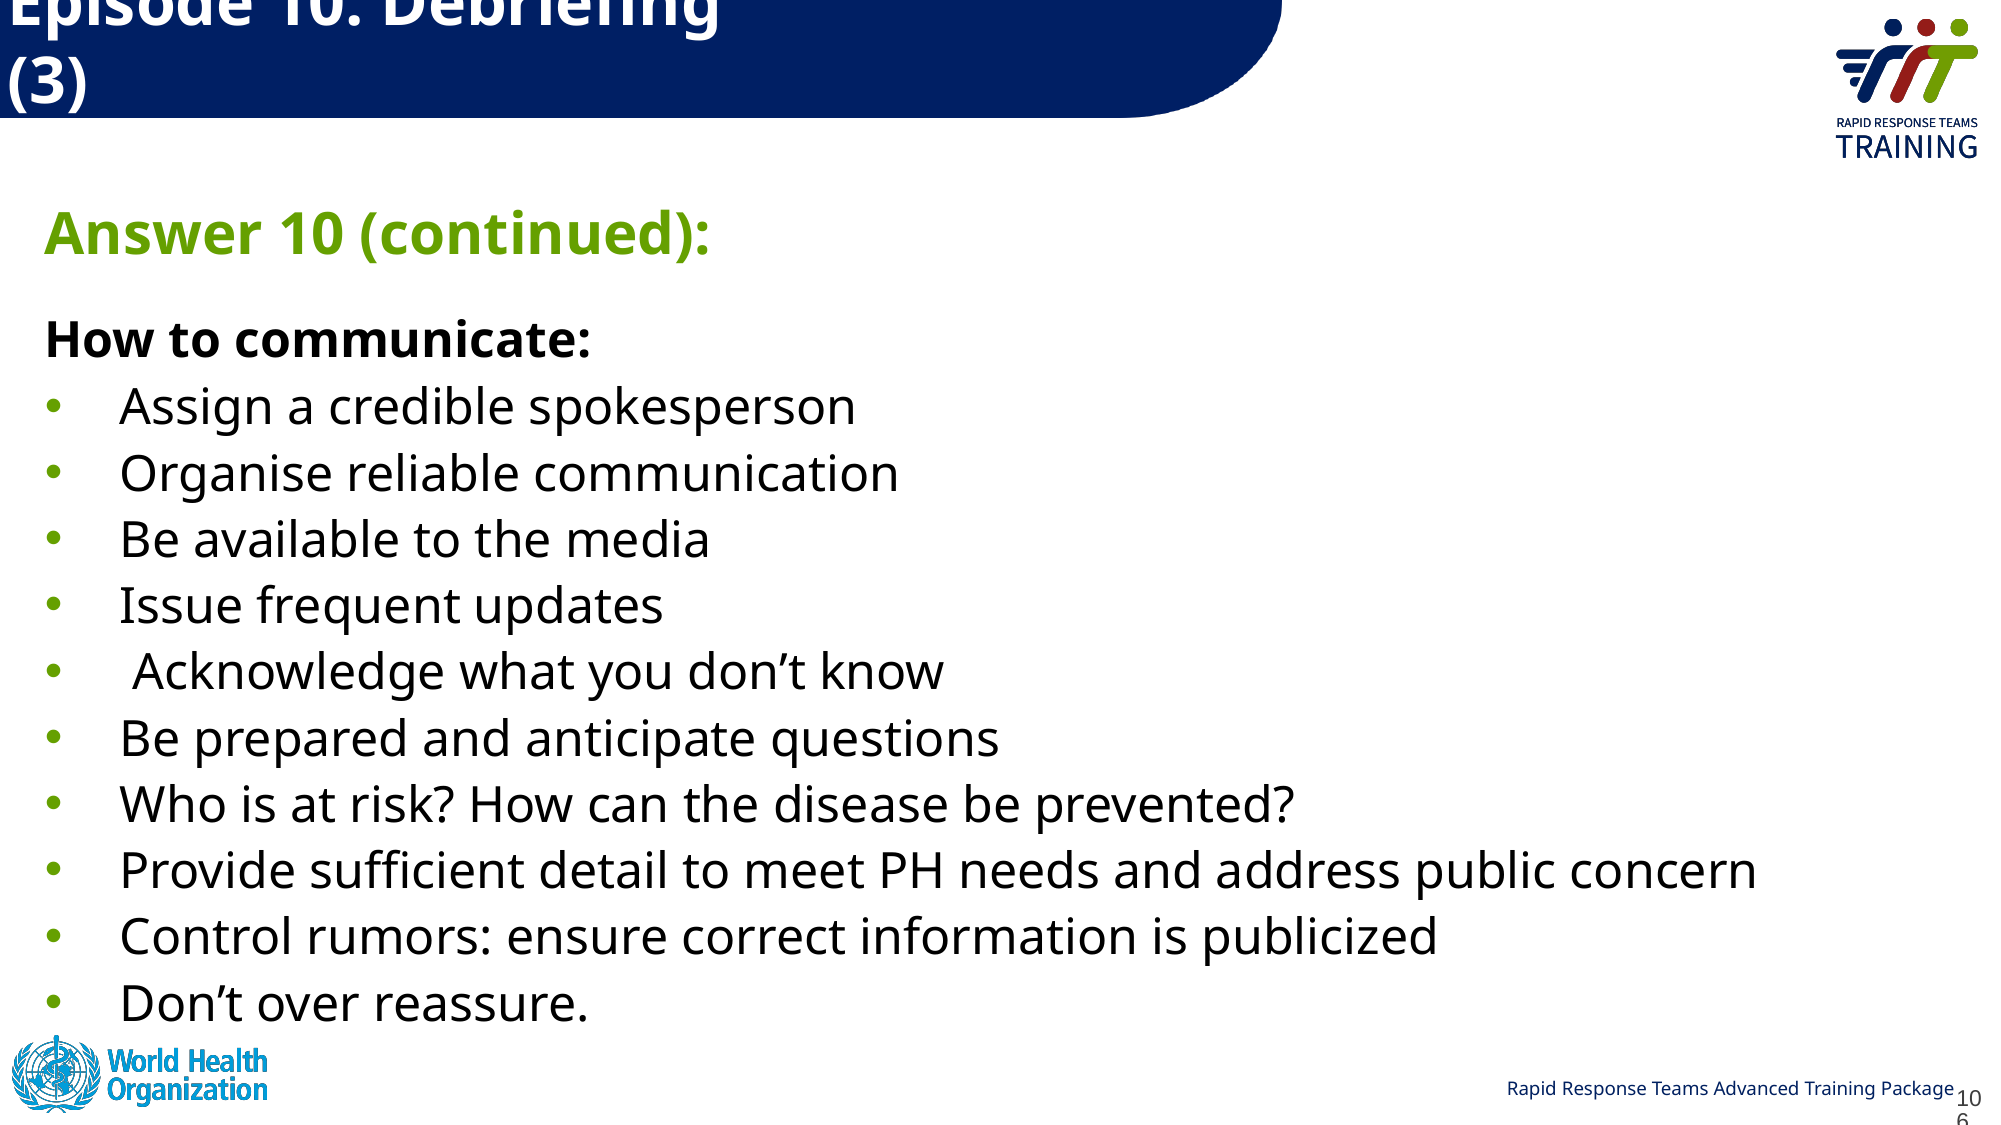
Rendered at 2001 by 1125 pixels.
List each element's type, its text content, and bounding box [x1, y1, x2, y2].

picture [36, 1088, 78, 1105]
picture [24, 1054, 36, 1087]
list Answer 10 (continued): How to communicate: Assign a credible spokesperson Organise reliable communication Be available to the media Issue frequent updates Acknowledge what you don’t know Be prepared and anticipate questions Who is at risk? How can the disease be prevented? Provide sufficient detail to meet PH needs and address public concern Control rumors: ensure correct information is publicized Don’t over reassure. [36, 196, 1932, 971]
picture [821, 0, 1282, 118]
picture [34, 1054, 43, 1078]
picture [22, 1062, 26, 1077]
picture [59, 1035, 267, 1113]
picture [30, 1083, 37, 1091]
picture [46, 1056, 54, 1062]
picture [12, 1083, 48, 1113]
picture [1835, 19, 1978, 167]
picture [12, 1035, 54, 1068]
picture [40, 1062, 47, 1070]
picture [50, 1108, 62, 1113]
title Episode 10: Debriefing (3) [0, 0, 821, 125]
picture [71, 1053, 90, 1091]
